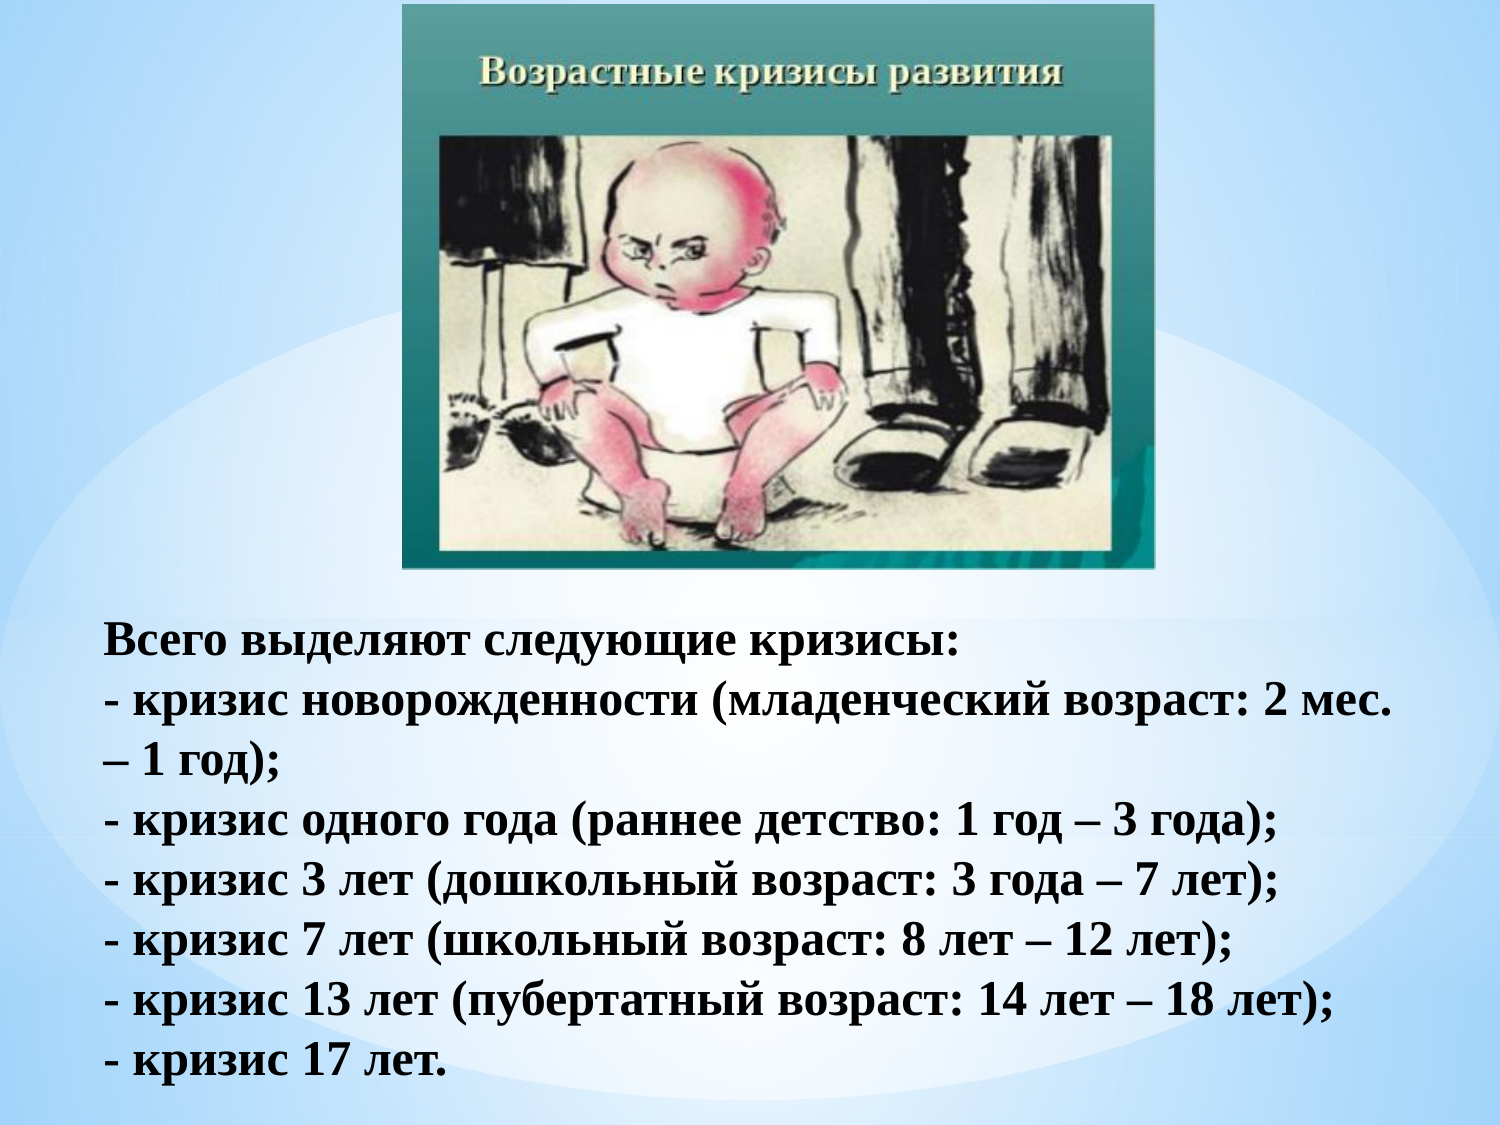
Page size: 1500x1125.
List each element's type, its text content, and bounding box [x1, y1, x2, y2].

picture [402, 4, 1156, 570]
text_box Всего выделяют следующие кризисы: - кризис новорожденности (младенческий возраст: 2 мес. – 1 год); - кризис одного года (раннее детство: 1 год – 3 года); - кризис 3 лет (дошкольный возраст: 3 года – 7 лет); - кризис 7 лет (школьный возраст: 8 лет – 12 лет); - кризис 13 лет (пубертатный возраст: 14 лет – 18 лет); - кризис 17 лет. [88, 597, 1424, 1125]
